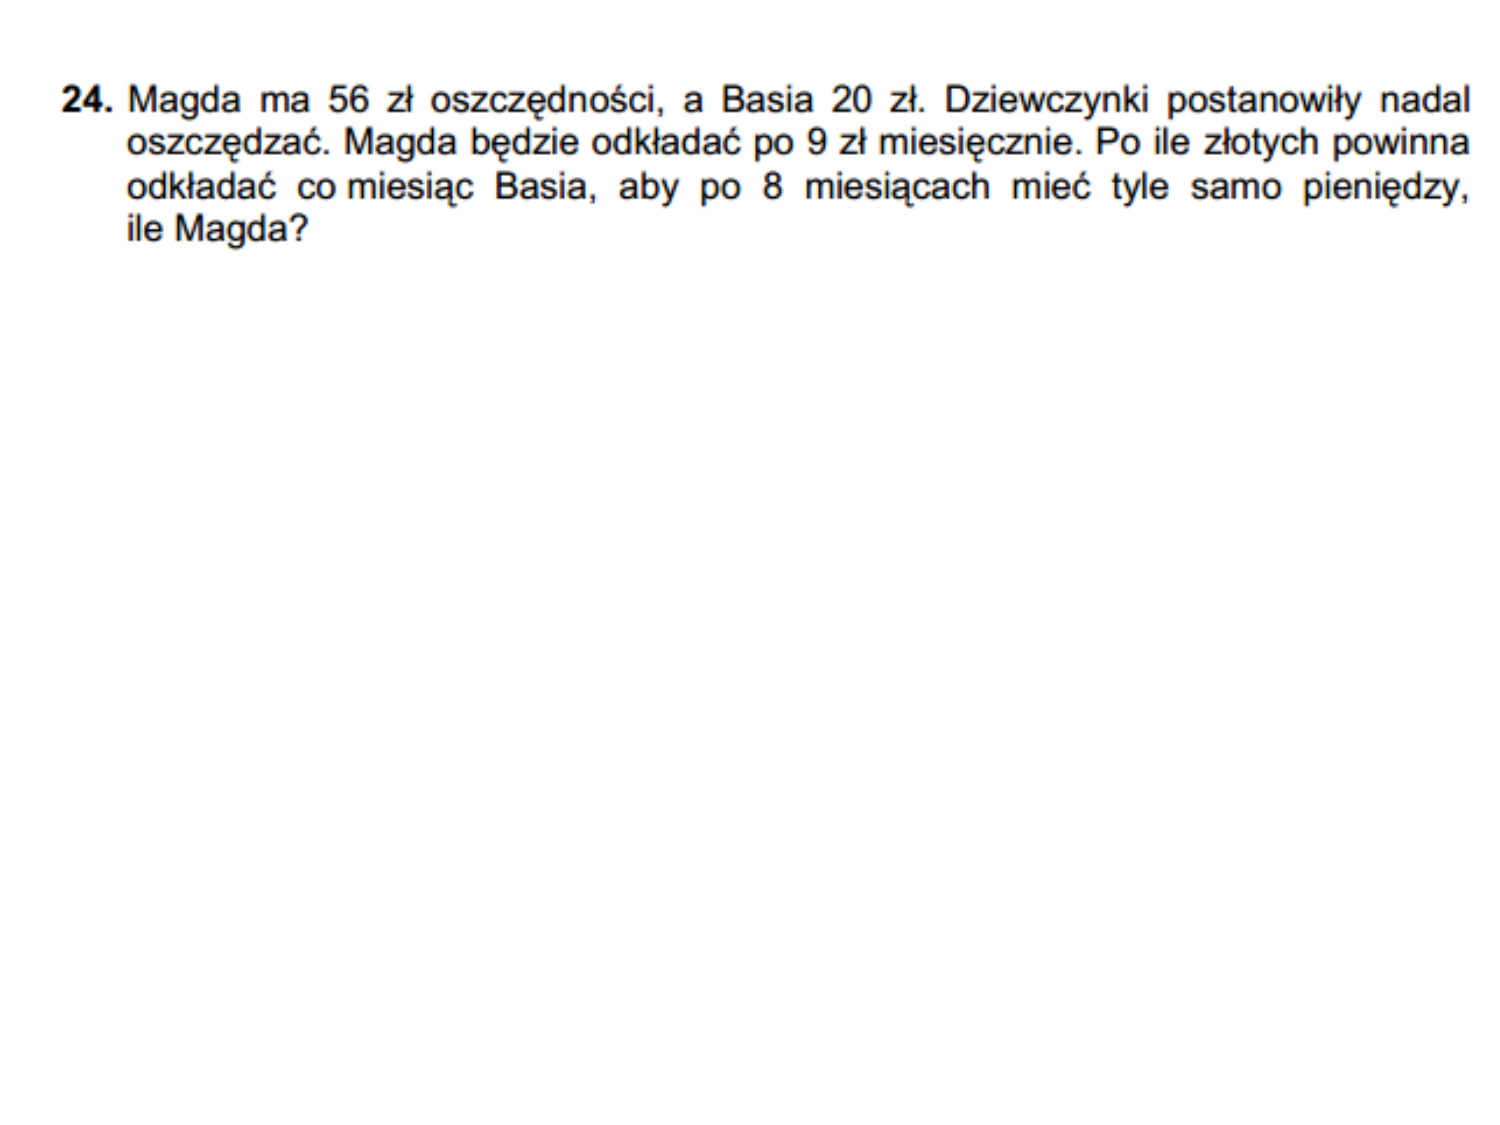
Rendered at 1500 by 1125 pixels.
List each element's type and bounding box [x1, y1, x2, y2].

picture [17, 54, 1500, 265]
